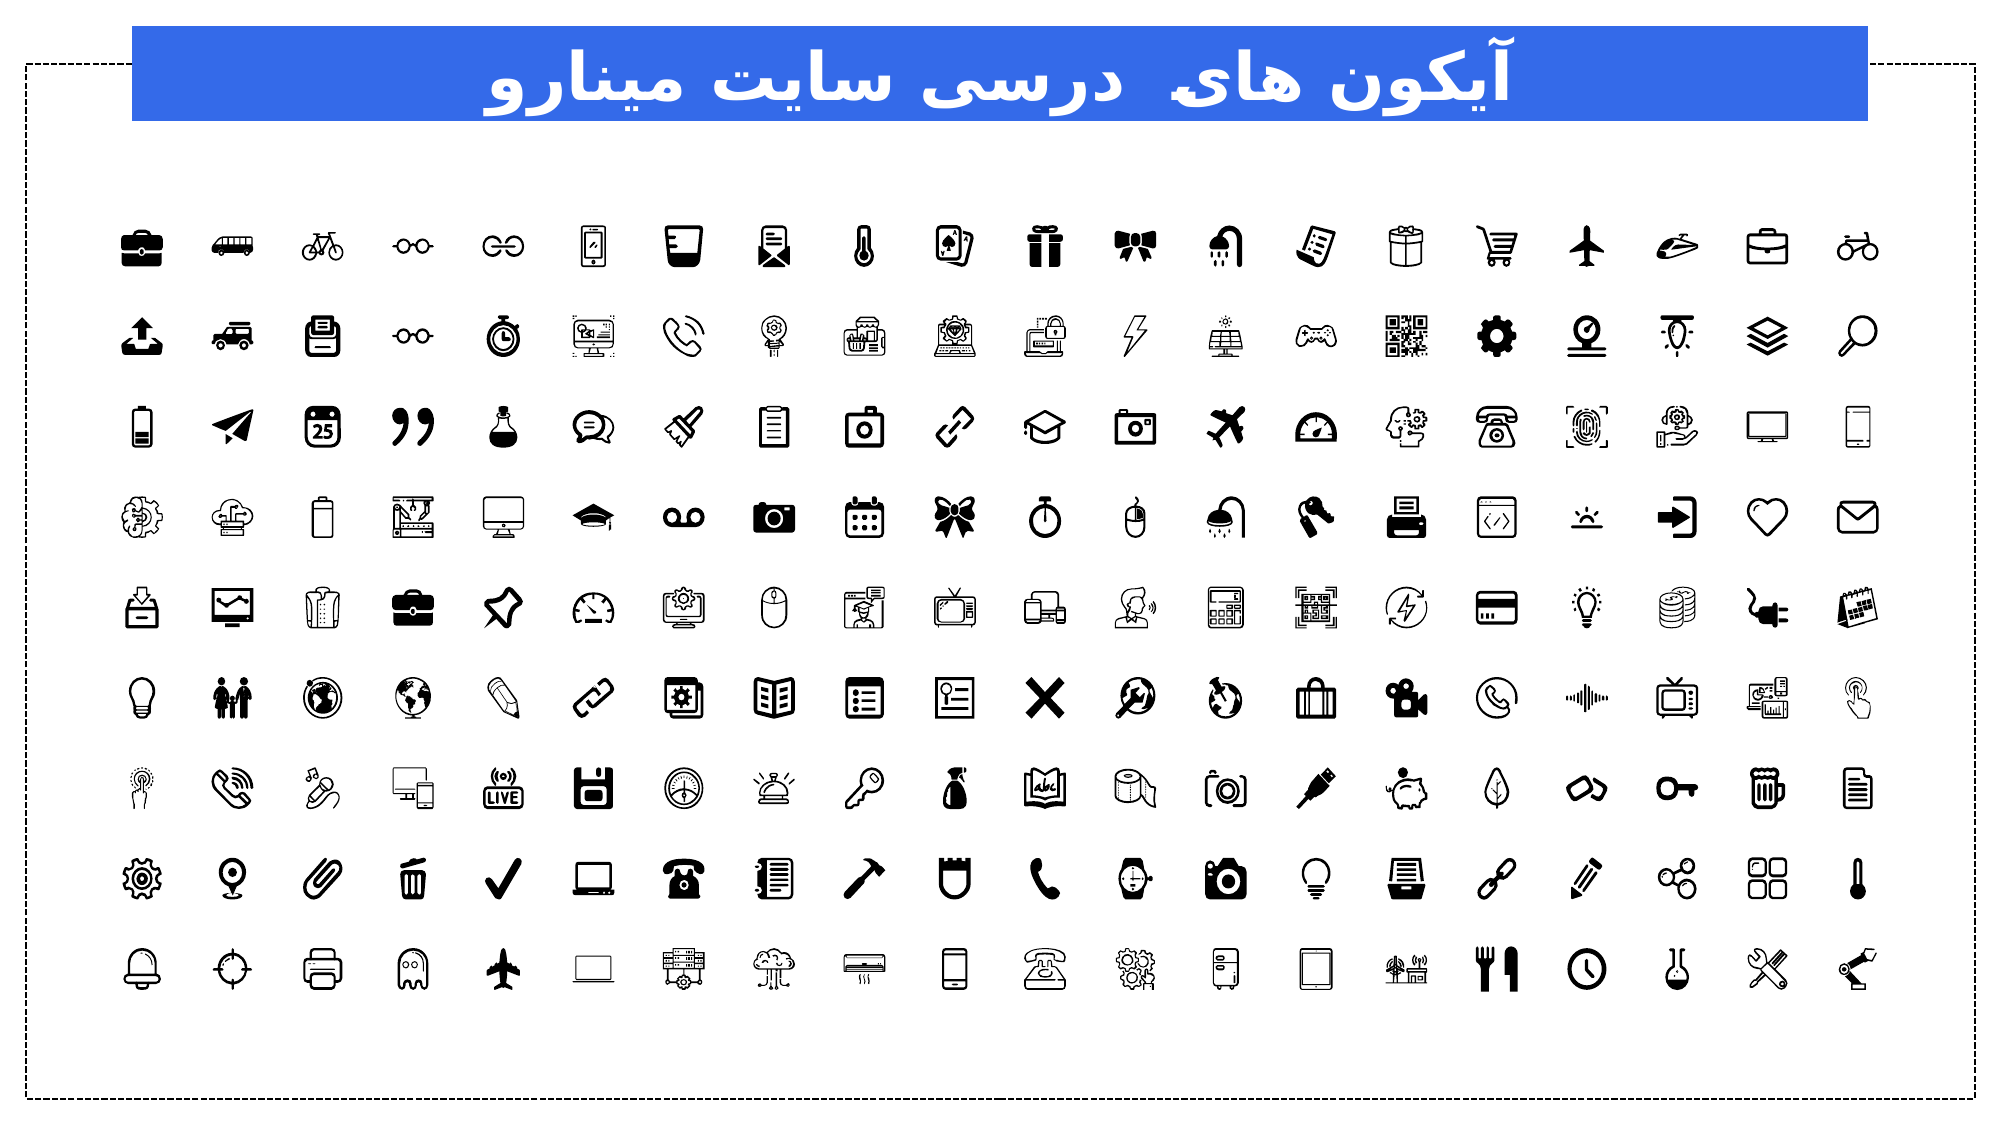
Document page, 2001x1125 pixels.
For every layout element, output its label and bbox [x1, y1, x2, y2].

text_box [935, 424, 958, 448]
text_box [392, 238, 434, 254]
text_box [1746, 333, 1789, 348]
text_box [1030, 858, 1061, 900]
text_box [1114, 409, 1157, 445]
text_box [1388, 225, 1424, 267]
text_box [845, 677, 884, 719]
text_box [1475, 946, 1495, 992]
text_box [934, 587, 976, 628]
text_box [1296, 225, 1336, 268]
text_box [1477, 857, 1517, 900]
text_box [1296, 767, 1336, 810]
text_box [1208, 683, 1243, 719]
text_box [1125, 496, 1146, 538]
text_box [305, 315, 341, 357]
text_box [1212, 948, 1239, 990]
text_box [1114, 586, 1148, 629]
text_box [211, 769, 252, 810]
text_box [572, 410, 615, 444]
text_box [1049, 243, 1061, 267]
text_box [753, 778, 760, 785]
text_box [1386, 514, 1427, 538]
text_box [311, 496, 334, 538]
text_box [121, 337, 163, 355]
text_box [1599, 405, 1608, 415]
text_box [1024, 767, 1066, 810]
text_box [1148, 600, 1157, 615]
text_box [309, 948, 336, 961]
text_box [1295, 412, 1337, 442]
text_box [1746, 498, 1789, 537]
text_box [1656, 776, 1699, 801]
text_box [121, 496, 163, 538]
text_box [758, 225, 790, 268]
text_box [1579, 514, 1595, 524]
text_box [1747, 857, 1767, 878]
text_box [304, 405, 341, 448]
text_box [482, 496, 525, 538]
text_box [1567, 948, 1607, 990]
text_box [1295, 593, 1337, 623]
text_box [1768, 879, 1788, 900]
text_box [1570, 525, 1604, 529]
text_box [585, 677, 615, 709]
text_box [1665, 948, 1690, 991]
text_box [845, 405, 885, 448]
text_box [948, 420, 962, 435]
text_box [1325, 586, 1337, 599]
text_box [1325, 616, 1337, 629]
text_box [218, 857, 247, 900]
text_box [1389, 857, 1424, 882]
text_box [1566, 775, 1608, 802]
text_box [392, 328, 434, 344]
text_box [211, 588, 254, 622]
text_box [231, 767, 254, 789]
text_box [125, 586, 159, 629]
text_box [128, 677, 156, 719]
text_box [1477, 315, 1517, 357]
text_box [1299, 948, 1333, 990]
text_box [1569, 225, 1604, 267]
text_box [1573, 857, 1603, 885]
text_box [1215, 775, 1247, 808]
text_box [1566, 405, 1575, 415]
text_box [1301, 857, 1331, 884]
text_box [211, 236, 254, 257]
text_box [486, 315, 520, 357]
text_box [1838, 948, 1877, 990]
text_box [489, 405, 518, 448]
text_box [1118, 857, 1153, 900]
text_box [1385, 767, 1428, 810]
text_box [844, 586, 885, 629]
text_box [1475, 405, 1518, 448]
text_box [1746, 677, 1789, 719]
text_box [662, 317, 702, 357]
text_box [301, 232, 344, 261]
text_box [1577, 690, 1583, 706]
text_box [212, 409, 254, 442]
text_box [845, 767, 885, 810]
text_box [1578, 868, 1598, 892]
text_box [1209, 225, 1243, 268]
text_box [1475, 677, 1518, 719]
text_box [1484, 767, 1510, 810]
text_box [1656, 405, 1699, 448]
text_box [1394, 496, 1419, 515]
text_box [843, 316, 886, 356]
text_box [1584, 683, 1590, 713]
text_box [1029, 243, 1042, 267]
text_box [1385, 315, 1428, 357]
text_box [572, 955, 615, 983]
text_box [843, 954, 886, 972]
text_box [758, 772, 789, 805]
text_box [1747, 879, 1767, 900]
text_box [1295, 324, 1337, 348]
text_box [122, 858, 162, 900]
text_box [1209, 676, 1227, 702]
text_box [942, 948, 968, 990]
text_box [845, 496, 885, 538]
text_box [487, 677, 520, 719]
text_box [309, 972, 336, 990]
text_box [212, 948, 253, 990]
text_box [1747, 948, 1788, 990]
text_box [486, 948, 520, 990]
text_box [1024, 591, 1066, 624]
text_box [417, 407, 434, 446]
text_box [1388, 600, 1428, 629]
text_box [397, 948, 429, 990]
text_box [395, 677, 431, 719]
text_box [572, 315, 615, 357]
text_box [303, 957, 310, 983]
text_box [664, 405, 704, 448]
text_box [482, 235, 502, 257]
text_box [1573, 587, 1601, 618]
text_box [305, 586, 340, 629]
text_box [121, 229, 163, 267]
text_box [1027, 225, 1063, 242]
text_box [572, 861, 615, 896]
text_box [312, 957, 334, 961]
text_box [1746, 316, 1789, 339]
text_box [664, 677, 704, 719]
text_box [131, 317, 154, 340]
text_box [664, 225, 704, 268]
text_box [1206, 496, 1245, 538]
text_box [1295, 616, 1307, 629]
text_box [1387, 883, 1426, 900]
text_box [1475, 590, 1518, 625]
text_box [1476, 496, 1517, 538]
text_box [1123, 315, 1148, 357]
text_box [483, 767, 524, 810]
text_box [1385, 406, 1428, 439]
text_box [854, 225, 874, 267]
text_box [306, 777, 340, 810]
text_box [1218, 315, 1233, 329]
text_box [1850, 857, 1866, 900]
text_box [1298, 496, 1335, 538]
text_box [935, 225, 974, 267]
text_box [213, 677, 252, 719]
text_box [1845, 405, 1871, 448]
text_box [1399, 430, 1425, 448]
text_box [400, 857, 426, 869]
text_box [392, 589, 434, 626]
text_box [1838, 315, 1878, 357]
text_box [1572, 408, 1601, 446]
text_box [1206, 406, 1246, 448]
text_box [662, 948, 705, 990]
text_box [573, 767, 613, 810]
text_box [761, 315, 788, 357]
text_box [1659, 586, 1696, 629]
text_box [1660, 315, 1694, 350]
text_box [784, 772, 790, 780]
text_box [392, 407, 409, 446]
text_box [131, 867, 153, 891]
text_box [1036, 315, 1066, 339]
text_box [662, 586, 705, 629]
text_box [211, 498, 254, 536]
text_box [1207, 586, 1244, 629]
text_box [1114, 768, 1157, 808]
text_box [335, 957, 343, 983]
text_box [761, 586, 788, 629]
text_box [759, 405, 790, 448]
text_box [662, 507, 705, 528]
text_box [392, 496, 434, 538]
text_box [1385, 678, 1428, 718]
text_box [942, 767, 967, 810]
text_box [1571, 886, 1583, 900]
text_box [1397, 593, 1416, 622]
text_box [1208, 330, 1243, 357]
text_box [572, 685, 602, 718]
text_box [684, 315, 705, 335]
text_box [1114, 230, 1157, 262]
text_box [1656, 233, 1699, 259]
text_box [1115, 948, 1155, 990]
text_box [952, 405, 975, 430]
text_box [1204, 769, 1220, 808]
text_box [1746, 228, 1789, 265]
text_box [1657, 857, 1697, 900]
text_box [1295, 586, 1307, 599]
text_box [1385, 586, 1424, 615]
text_box [788, 778, 795, 785]
text_box [572, 503, 615, 531]
text_box [1747, 588, 1789, 628]
text_box [1567, 353, 1607, 357]
text_box [1746, 411, 1789, 443]
text_box [225, 623, 240, 628]
text_box [753, 677, 795, 719]
text_box [130, 767, 154, 810]
text_box [211, 321, 254, 351]
text_box [1657, 506, 1691, 529]
text_box [934, 496, 975, 538]
text_box [484, 586, 523, 629]
text_box [305, 767, 319, 782]
text_box [1567, 315, 1607, 351]
text_box [843, 858, 886, 900]
text_box [935, 677, 975, 719]
text_box [1475, 225, 1518, 267]
text_box [484, 857, 522, 900]
text_box [1024, 329, 1064, 357]
text_box [934, 315, 976, 357]
text_box [1024, 959, 1066, 990]
text_box [1656, 677, 1699, 719]
text_box [1115, 677, 1156, 719]
text_box [131, 405, 153, 448]
text_box [1504, 946, 1518, 992]
text_box [136, 872, 148, 886]
text_box [303, 857, 343, 900]
text_box [1837, 586, 1879, 629]
text_box [504, 235, 525, 257]
text_box [1594, 692, 1608, 703]
text_box [754, 857, 794, 900]
text_box [1768, 857, 1788, 878]
text_box [317, 325, 328, 329]
text_box [400, 870, 426, 900]
text_box [1024, 410, 1066, 444]
text_box [664, 767, 704, 810]
text_box [225, 434, 233, 445]
text_box [1296, 677, 1337, 719]
text_box [753, 502, 796, 533]
text_box [1599, 440, 1608, 448]
text_box [1025, 677, 1065, 719]
text_box [1836, 500, 1879, 534]
text_box [1836, 231, 1879, 261]
text_box [753, 948, 796, 990]
text_box [123, 948, 161, 990]
text_box [572, 592, 615, 623]
text_box [303, 677, 343, 719]
text_box [1029, 496, 1062, 538]
text_box [580, 225, 606, 268]
text_box [1673, 496, 1697, 538]
text_box [1842, 767, 1873, 810]
text_box [1024, 948, 1066, 963]
text_box [1205, 857, 1247, 900]
text_box [938, 857, 971, 900]
text_box [1581, 623, 1592, 629]
text_box [392, 767, 434, 810]
text_box [1746, 342, 1789, 356]
text_box [1749, 767, 1786, 810]
text_box [662, 858, 705, 899]
text_box [1847, 684, 1871, 719]
text_box [1385, 954, 1428, 984]
